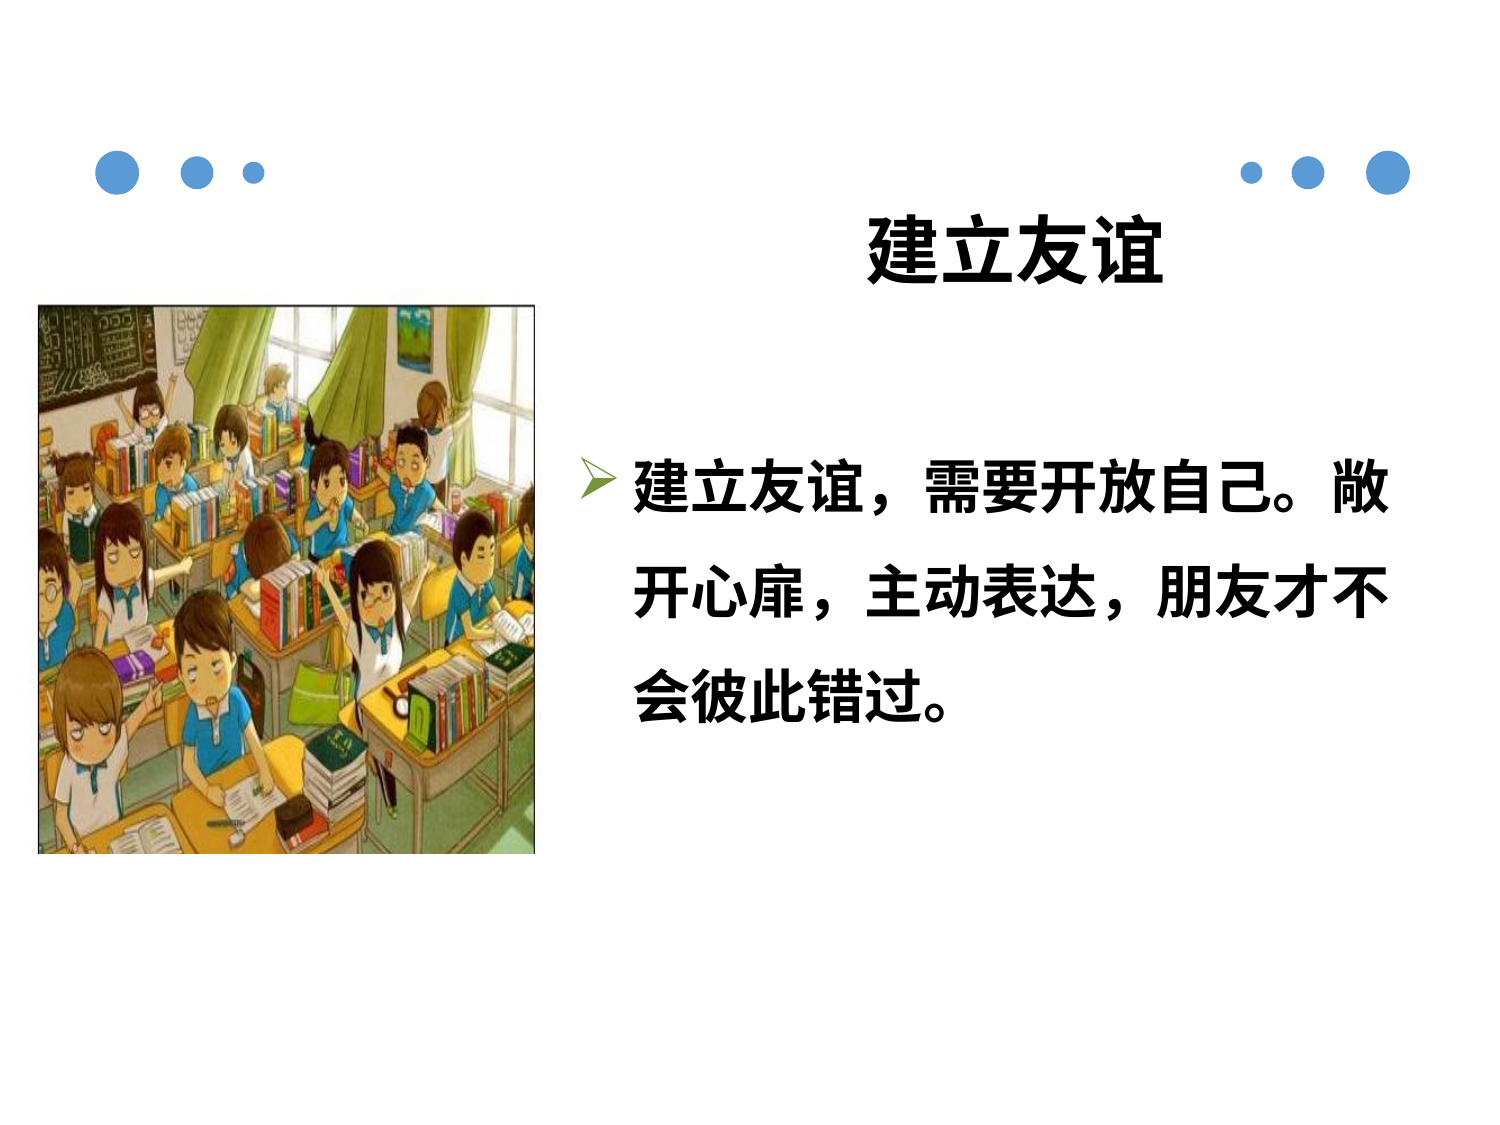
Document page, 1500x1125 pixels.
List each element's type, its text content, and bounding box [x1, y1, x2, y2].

text_box 建立友谊，需要开放自己。敞开心扉，主动表达，朋友才不会彼此错过。 [561, 408, 1459, 738]
picture [29, 290, 544, 854]
text_box 建立友谊 [738, 196, 1294, 302]
